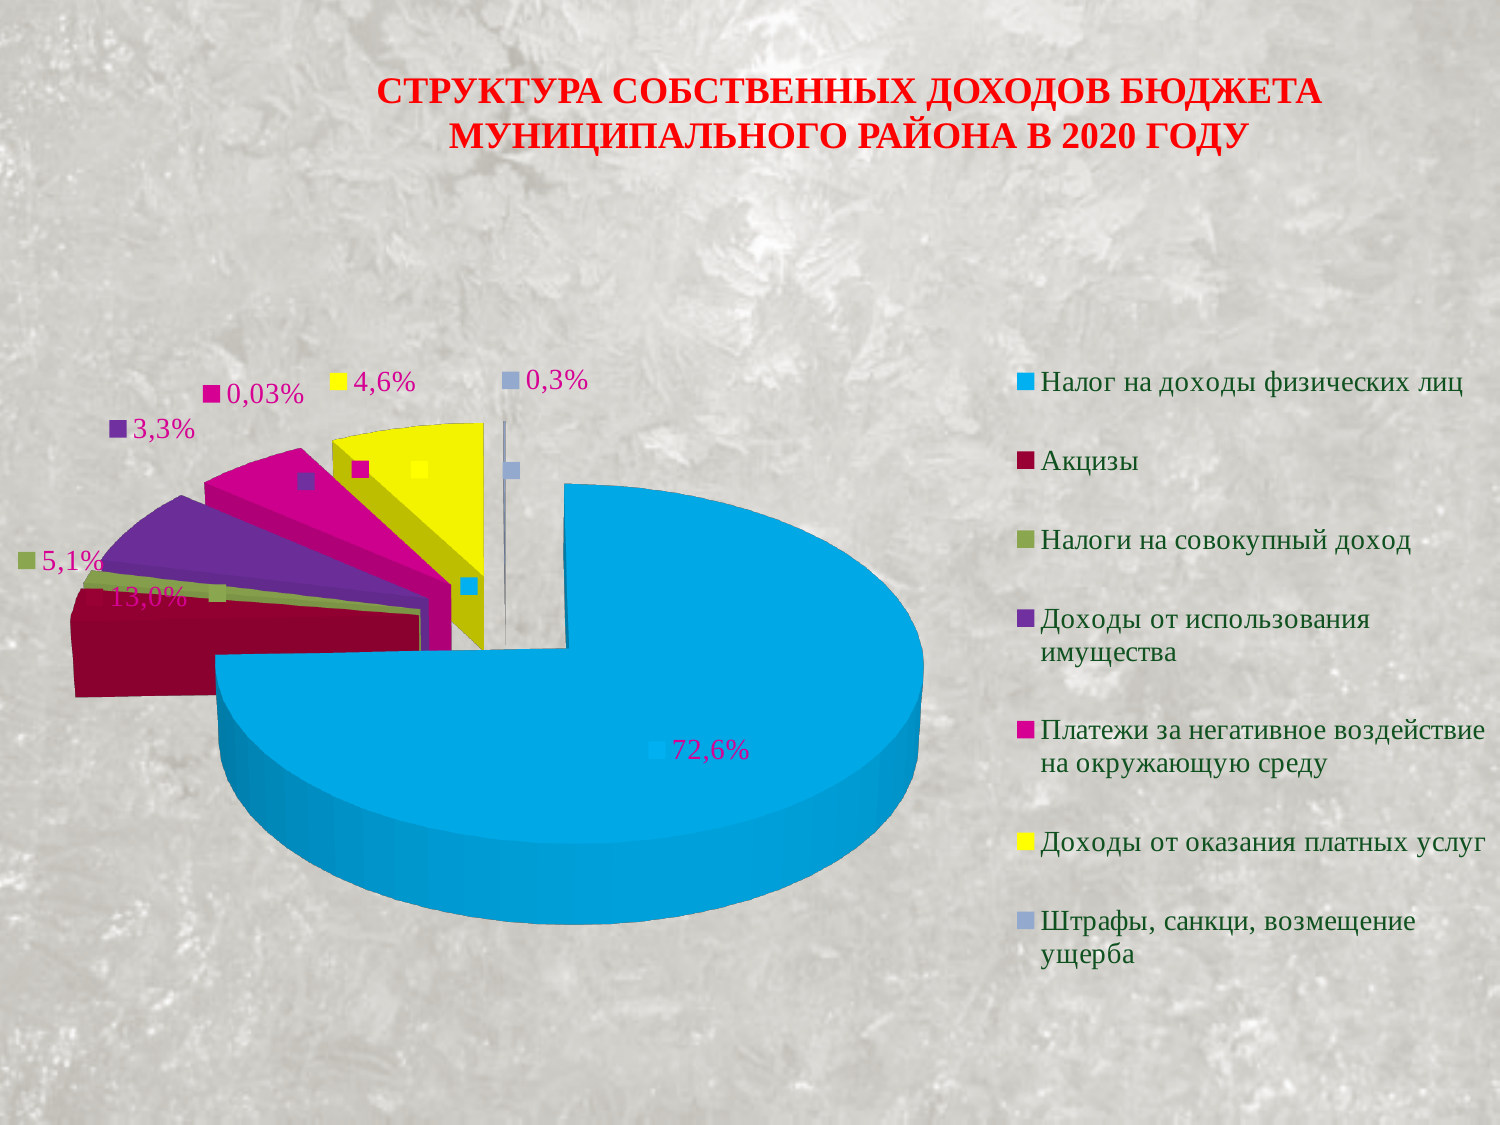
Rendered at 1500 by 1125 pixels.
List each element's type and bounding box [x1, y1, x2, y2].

chart [0, 234, 1500, 1125]
picture [0, 0, 1500, 234]
